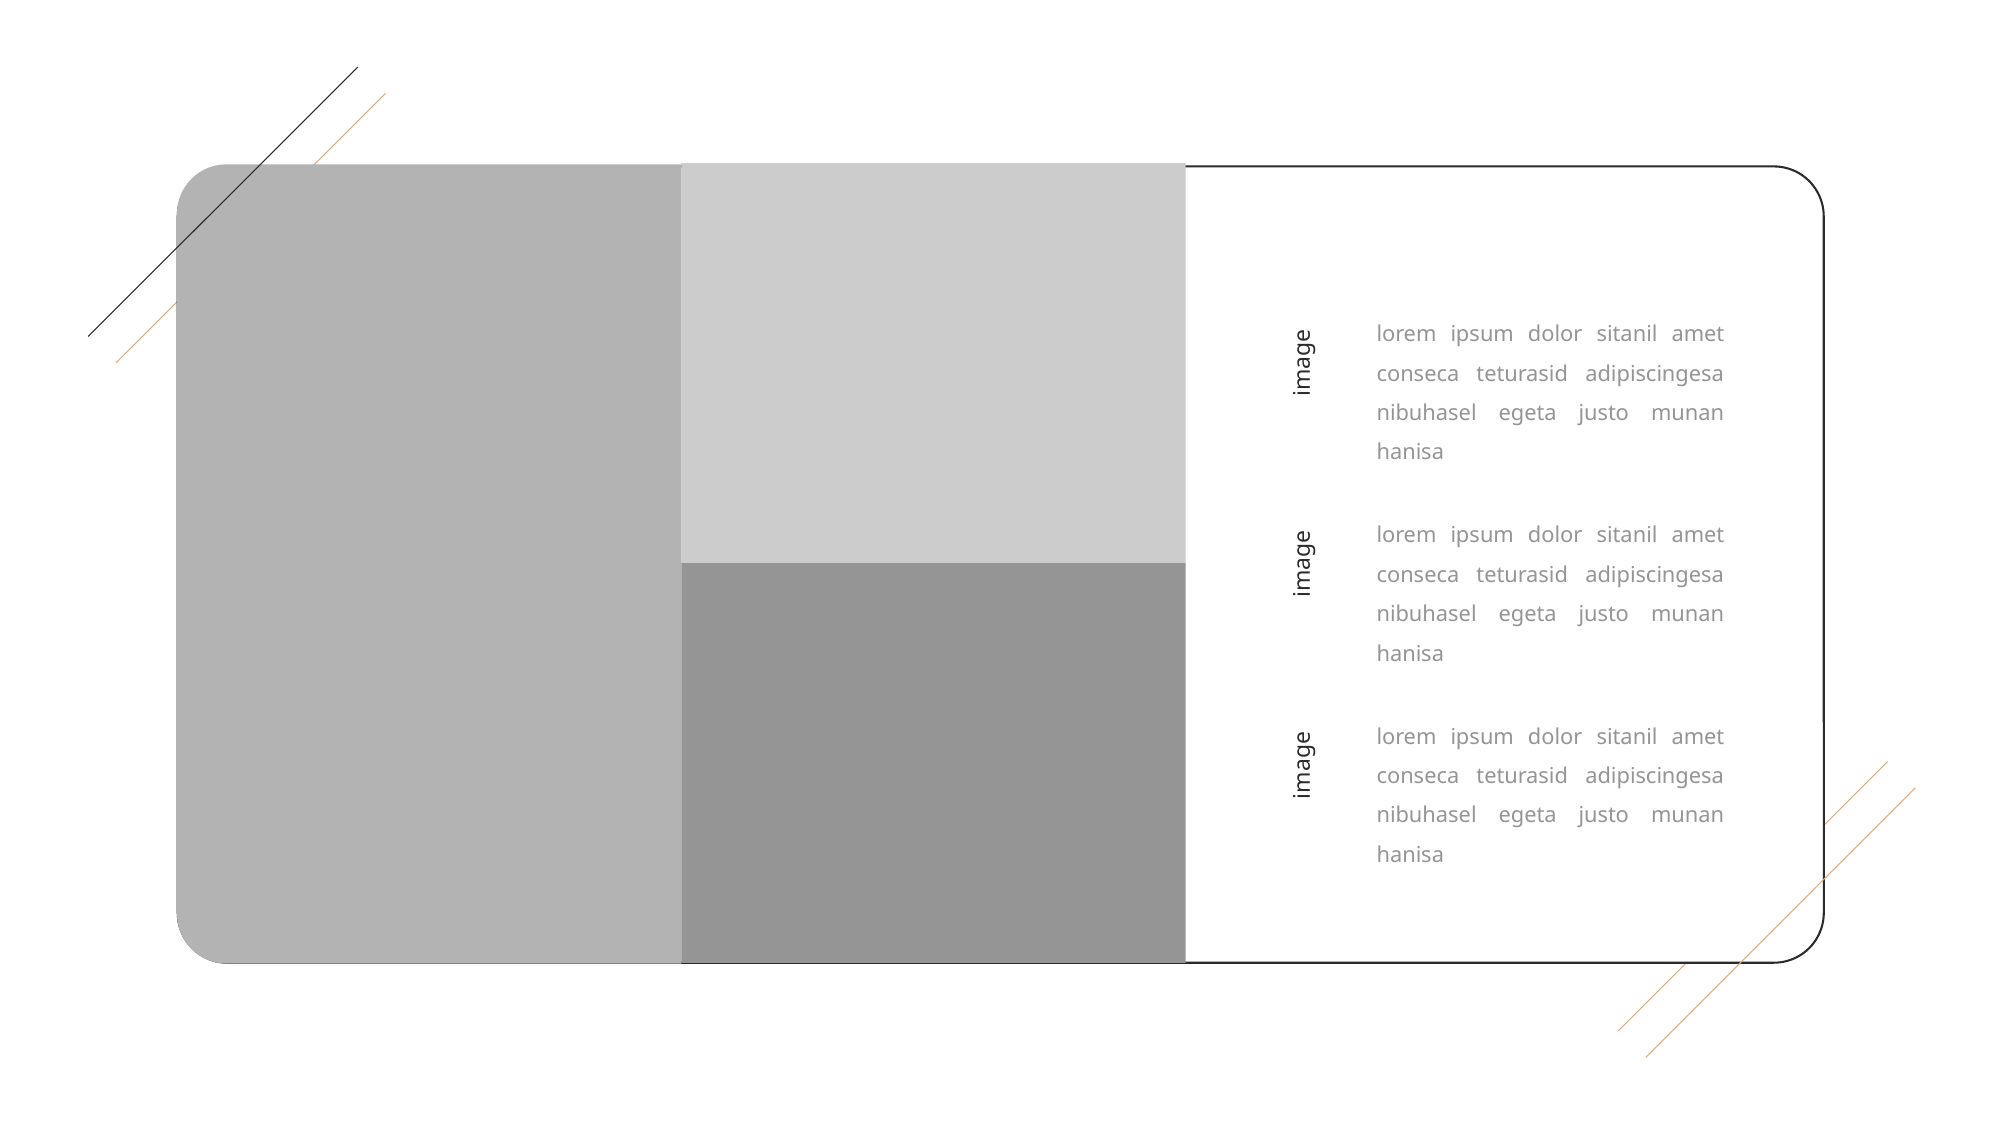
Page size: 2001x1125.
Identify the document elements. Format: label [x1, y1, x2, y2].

text_box [1279, 676, 1739, 855]
text_box [1279, 273, 1739, 452]
text_box [1645, 787, 1916, 1058]
text_box [1279, 474, 1739, 654]
text_box [88, 66, 358, 337]
picture [176, 163, 1186, 964]
